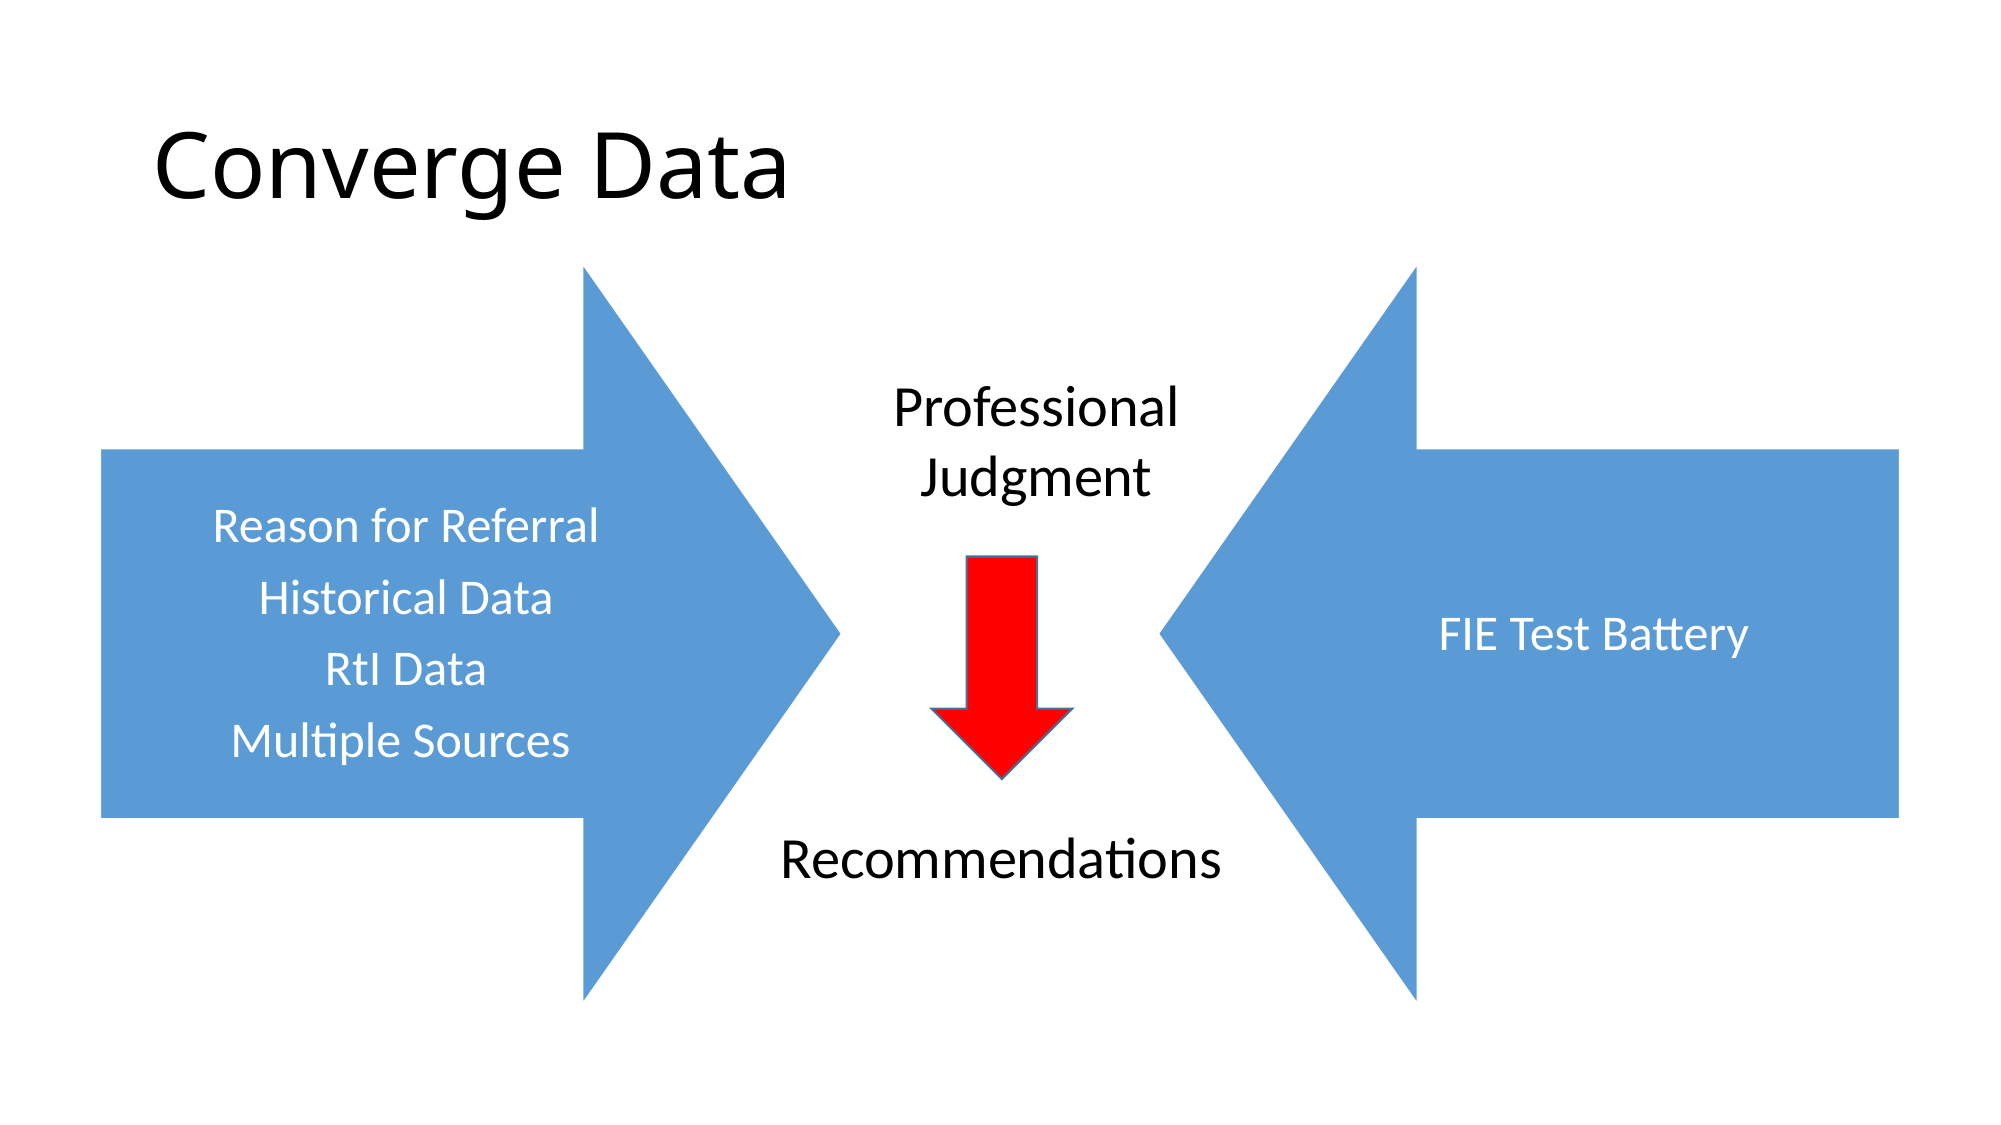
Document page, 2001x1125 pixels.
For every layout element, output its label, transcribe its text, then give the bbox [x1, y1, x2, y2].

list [99, 262, 1900, 1005]
title Converge Data [137, 59, 1863, 262]
